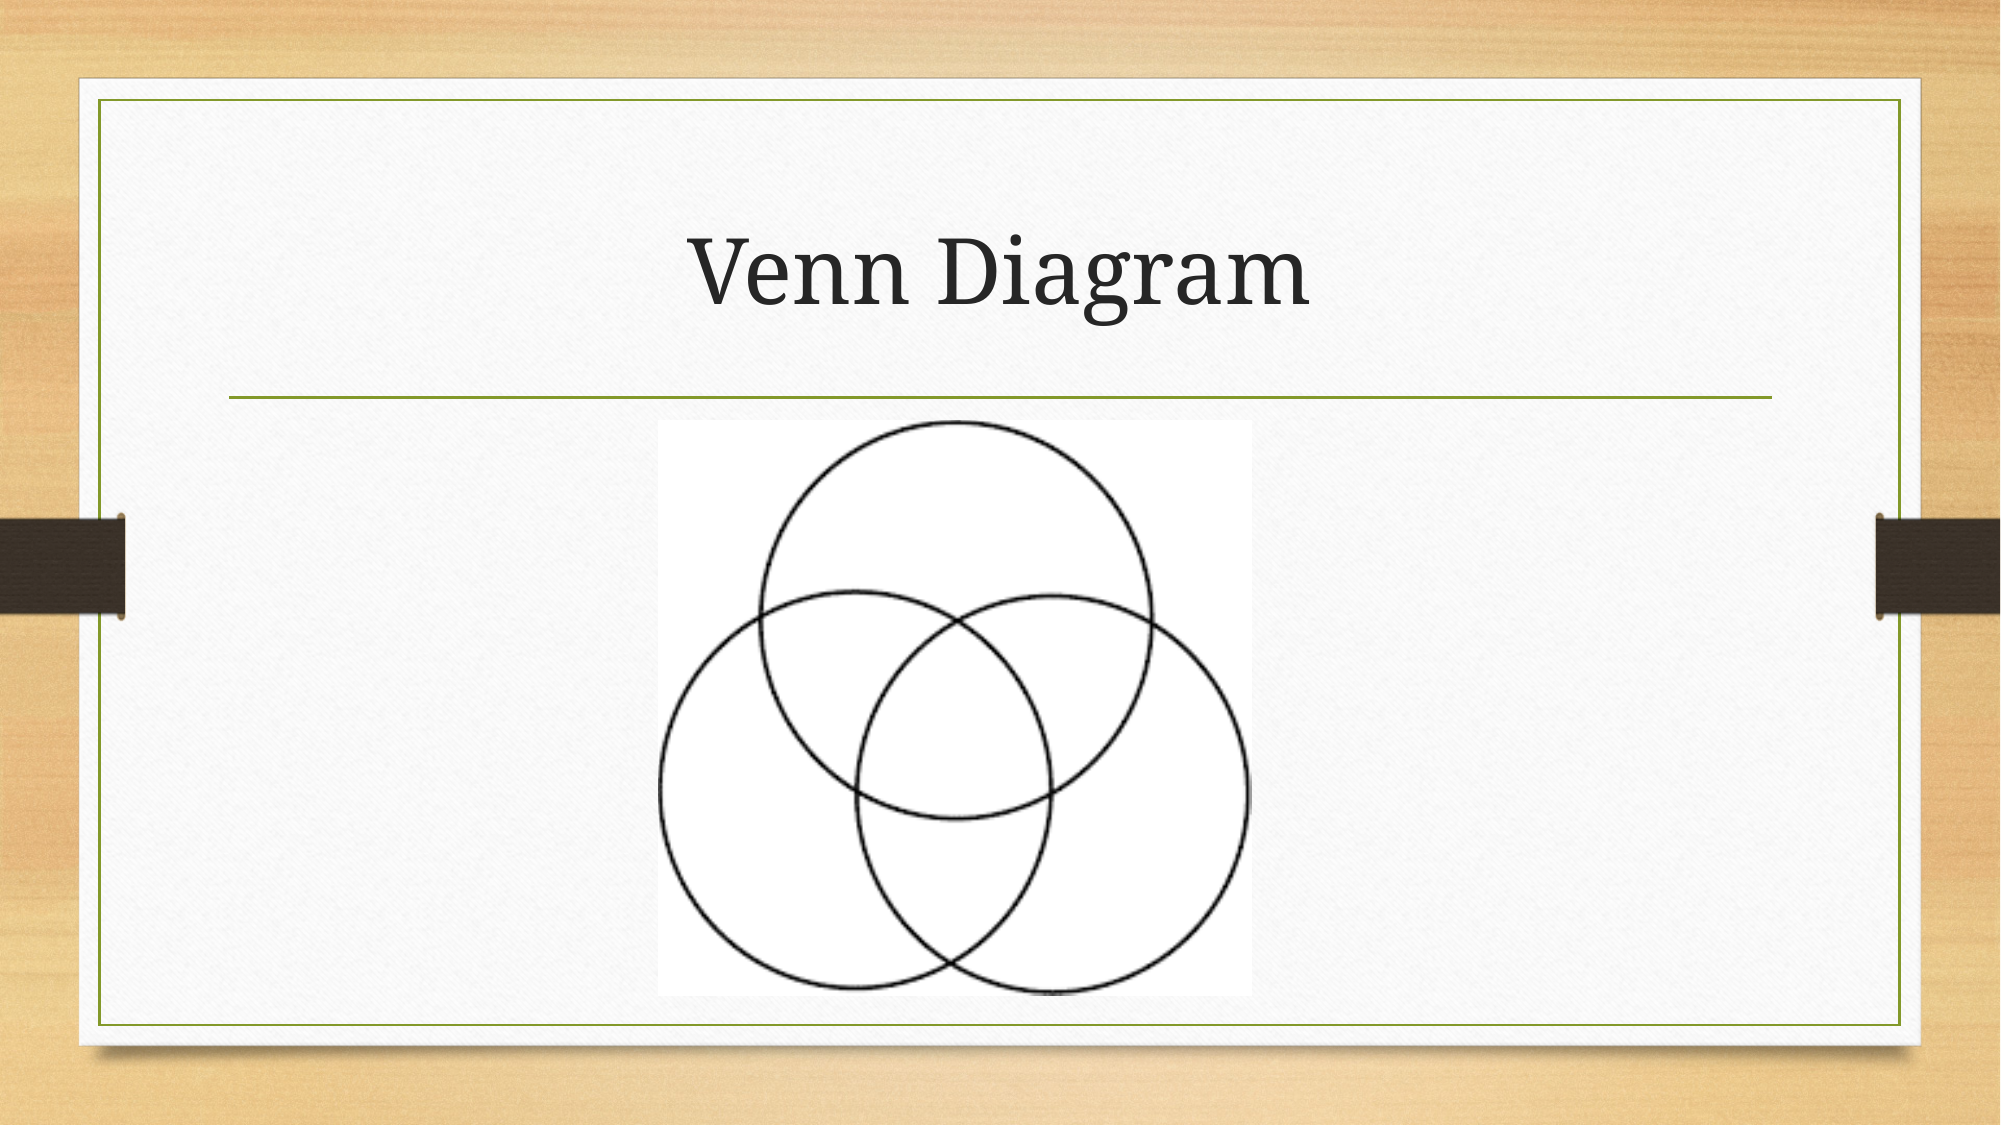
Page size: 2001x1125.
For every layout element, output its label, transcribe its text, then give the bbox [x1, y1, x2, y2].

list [658, 420, 1252, 997]
picture [0, 0, 2001, 1125]
title Venn Diagram [212, 161, 1788, 375]
